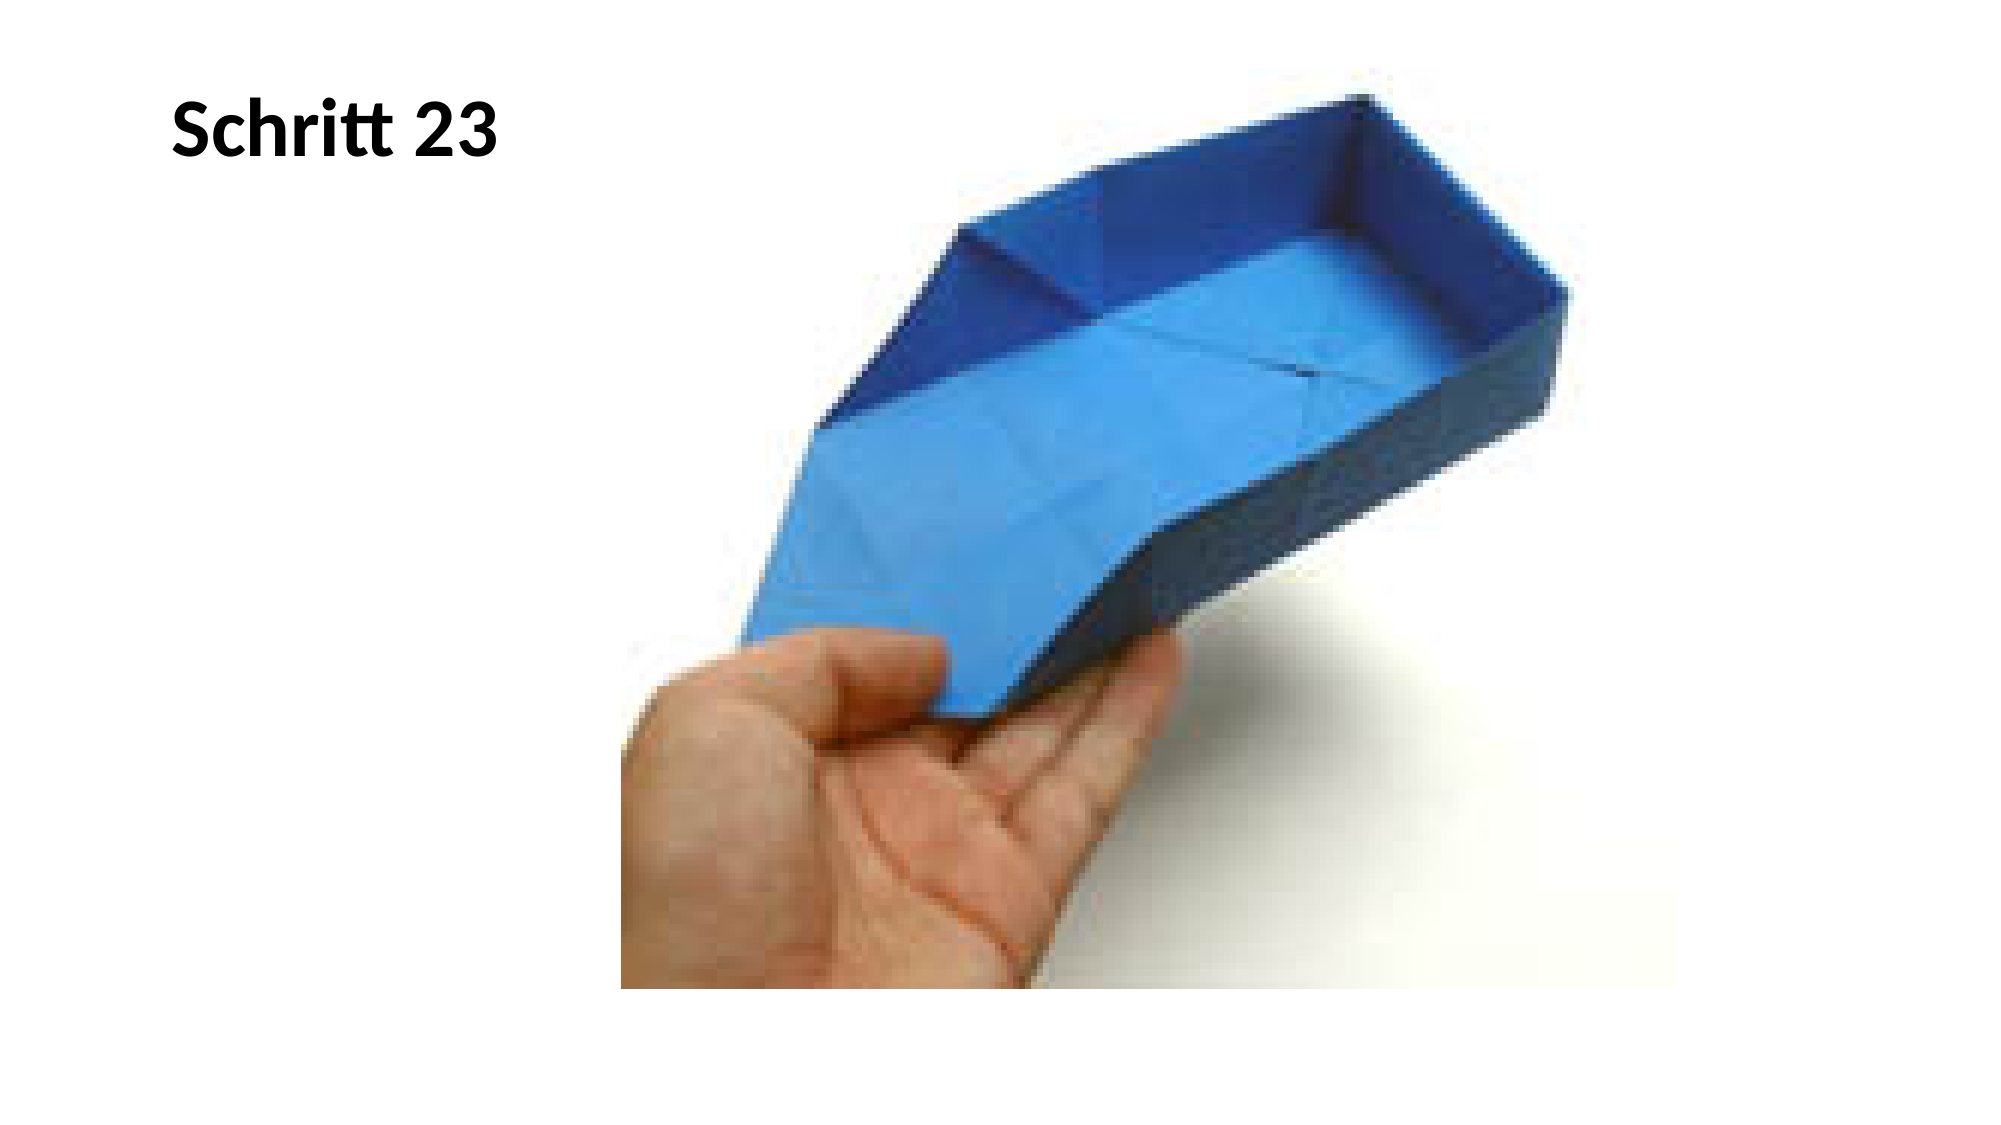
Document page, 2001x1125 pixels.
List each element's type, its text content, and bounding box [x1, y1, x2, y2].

text_box Schritt 23 [157, 59, 514, 181]
picture [620, 49, 1677, 990]
